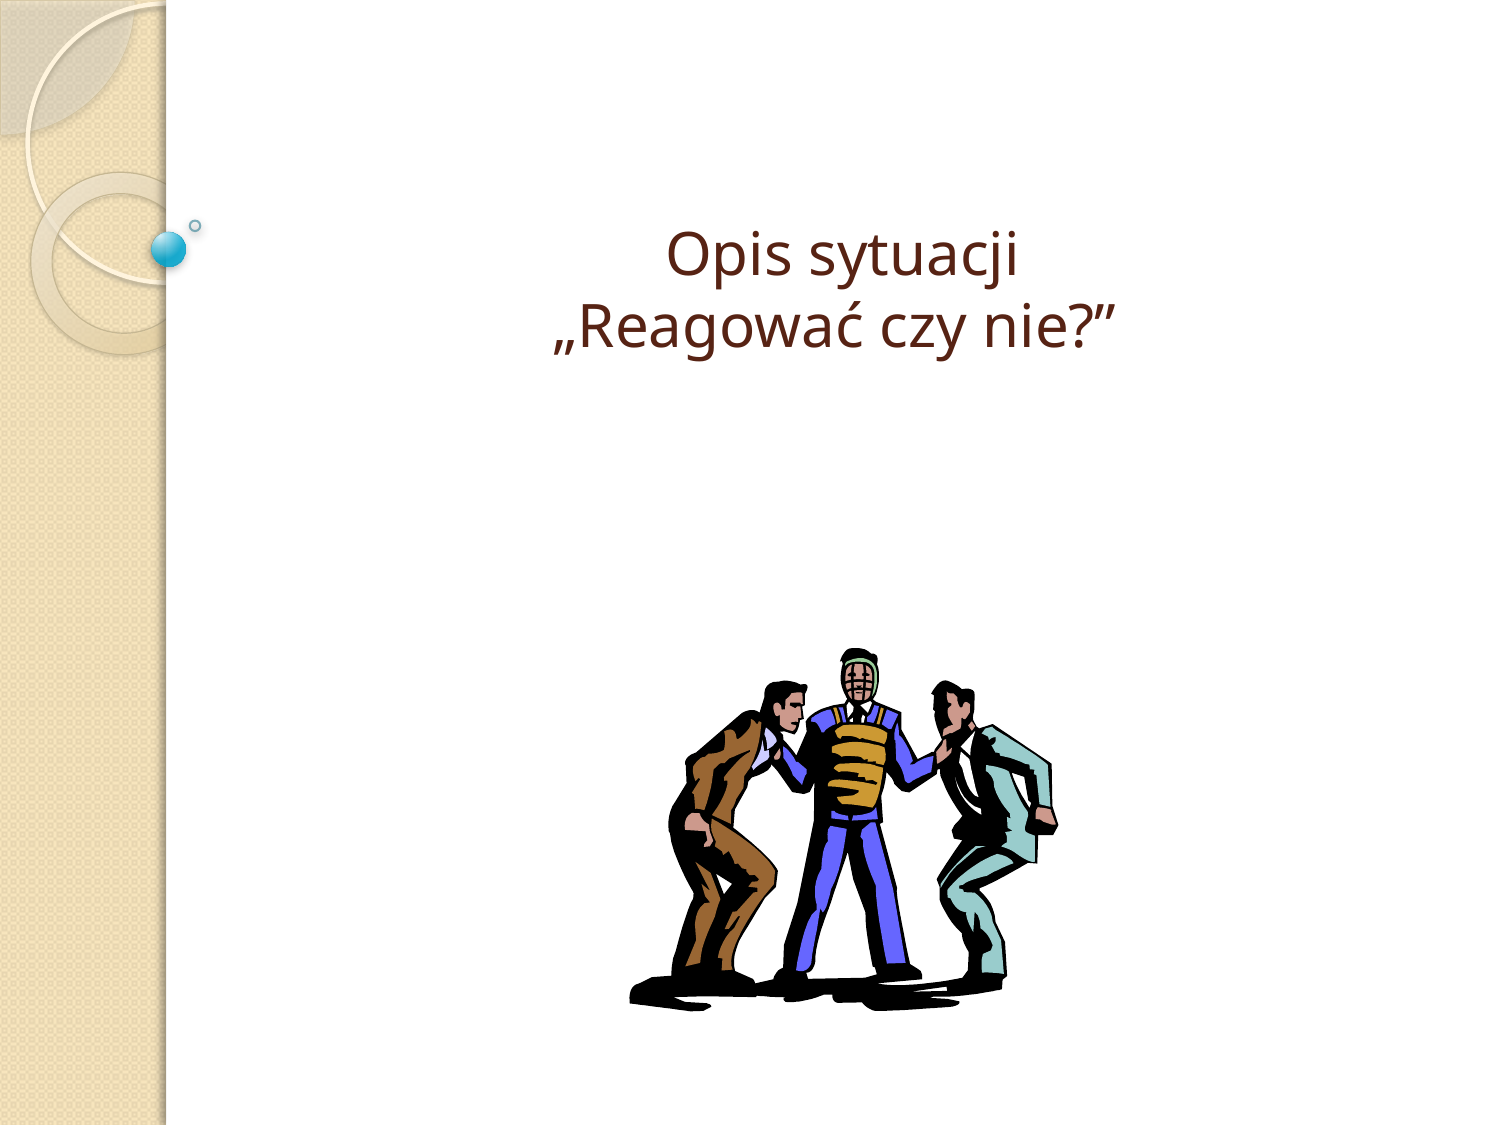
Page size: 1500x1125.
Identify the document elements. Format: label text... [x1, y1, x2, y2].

picture [626, 644, 1059, 1012]
title Opis sytuacji „Reagować czy nie?” [234, 59, 1450, 439]
